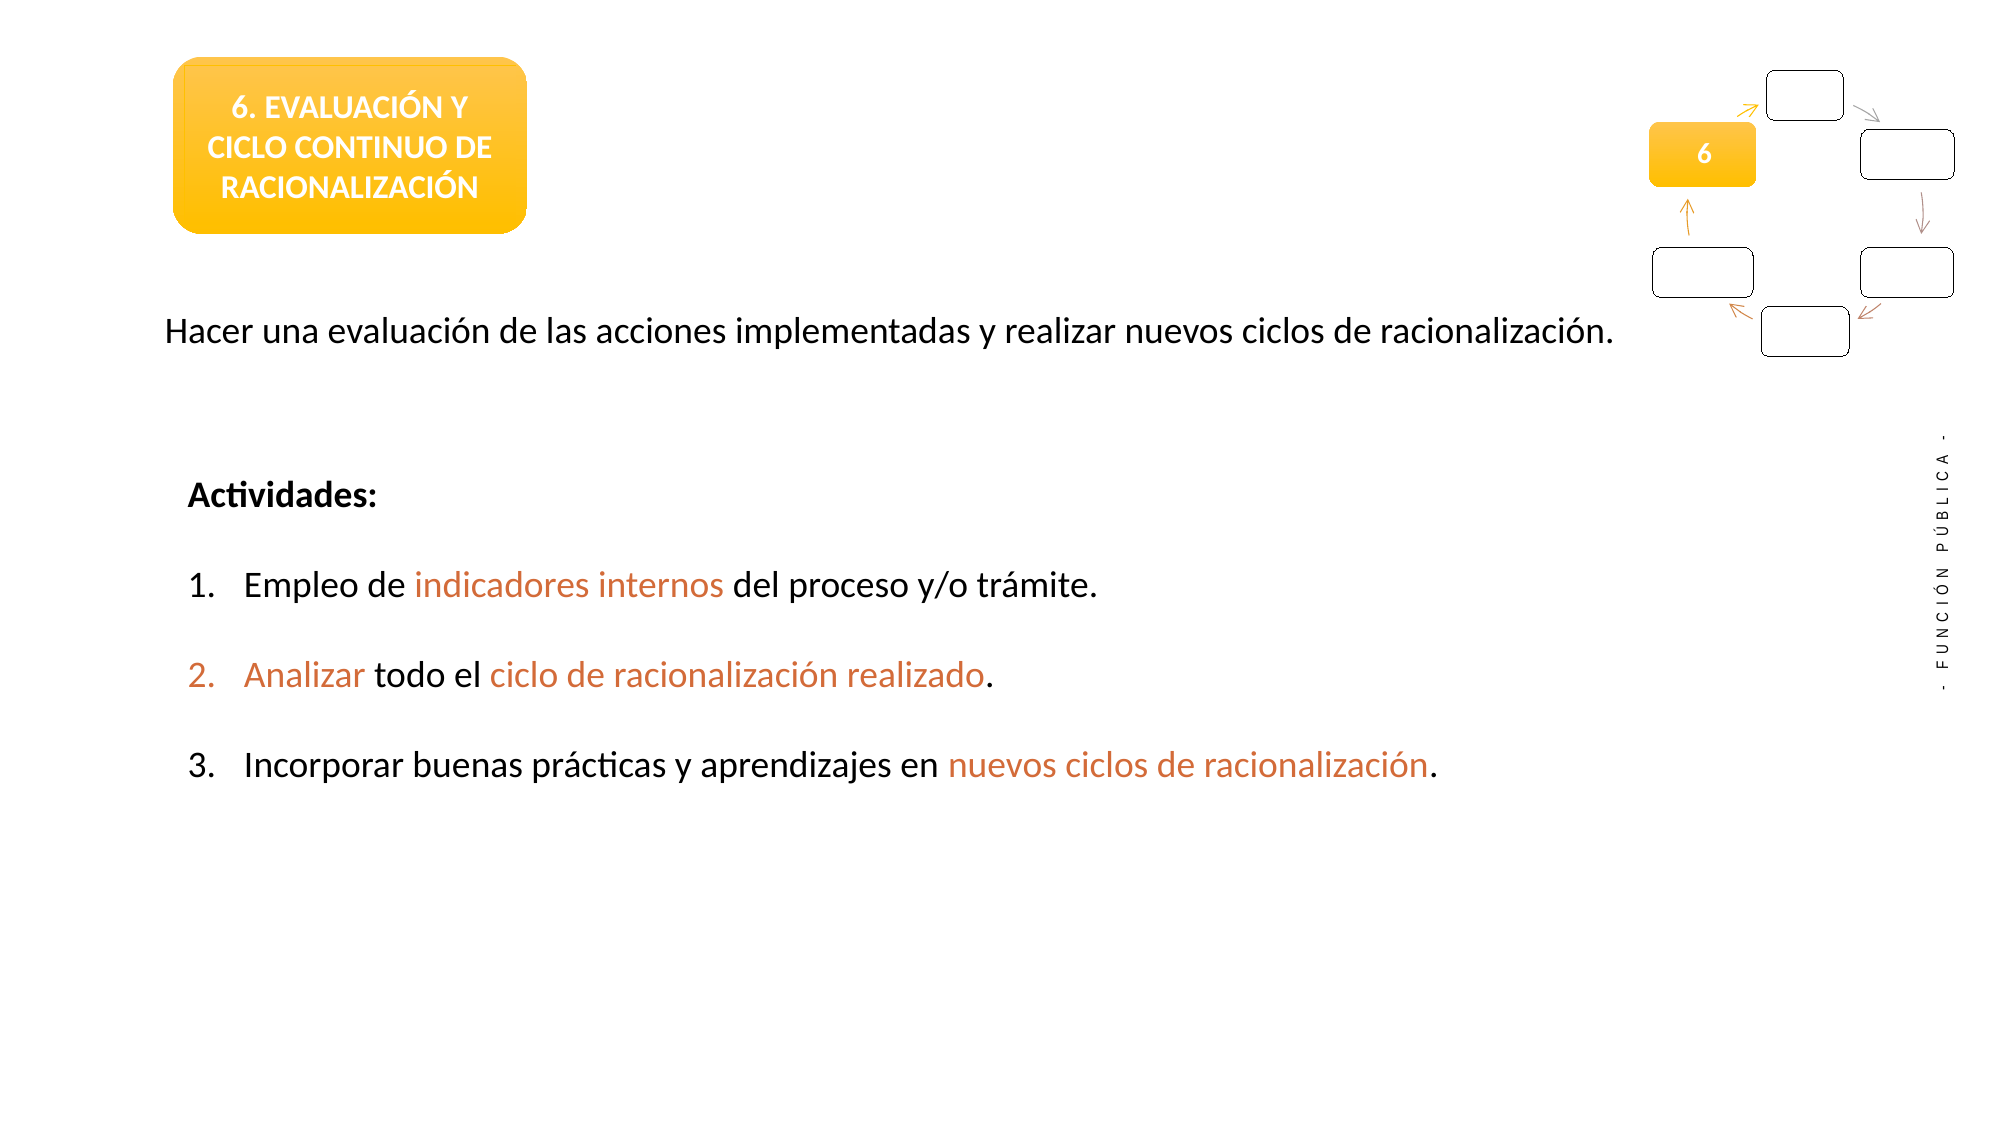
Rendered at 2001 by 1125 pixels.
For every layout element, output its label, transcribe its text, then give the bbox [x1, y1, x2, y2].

text_box Hacer una evaluación de las acciones implementadas y realizar nuevos ciclos de racionalización. [149, 298, 1676, 404]
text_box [1520, 70, 2000, 357]
text_box Actividades: Empleo de indicadores internos del proceso y/o trámite. Analizar todo el ciclo de racionalización realizado. Incorporar buenas prácticas y aprendizajes en nuevos ciclos de racionalización. [172, 462, 1929, 838]
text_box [172, 56, 528, 234]
